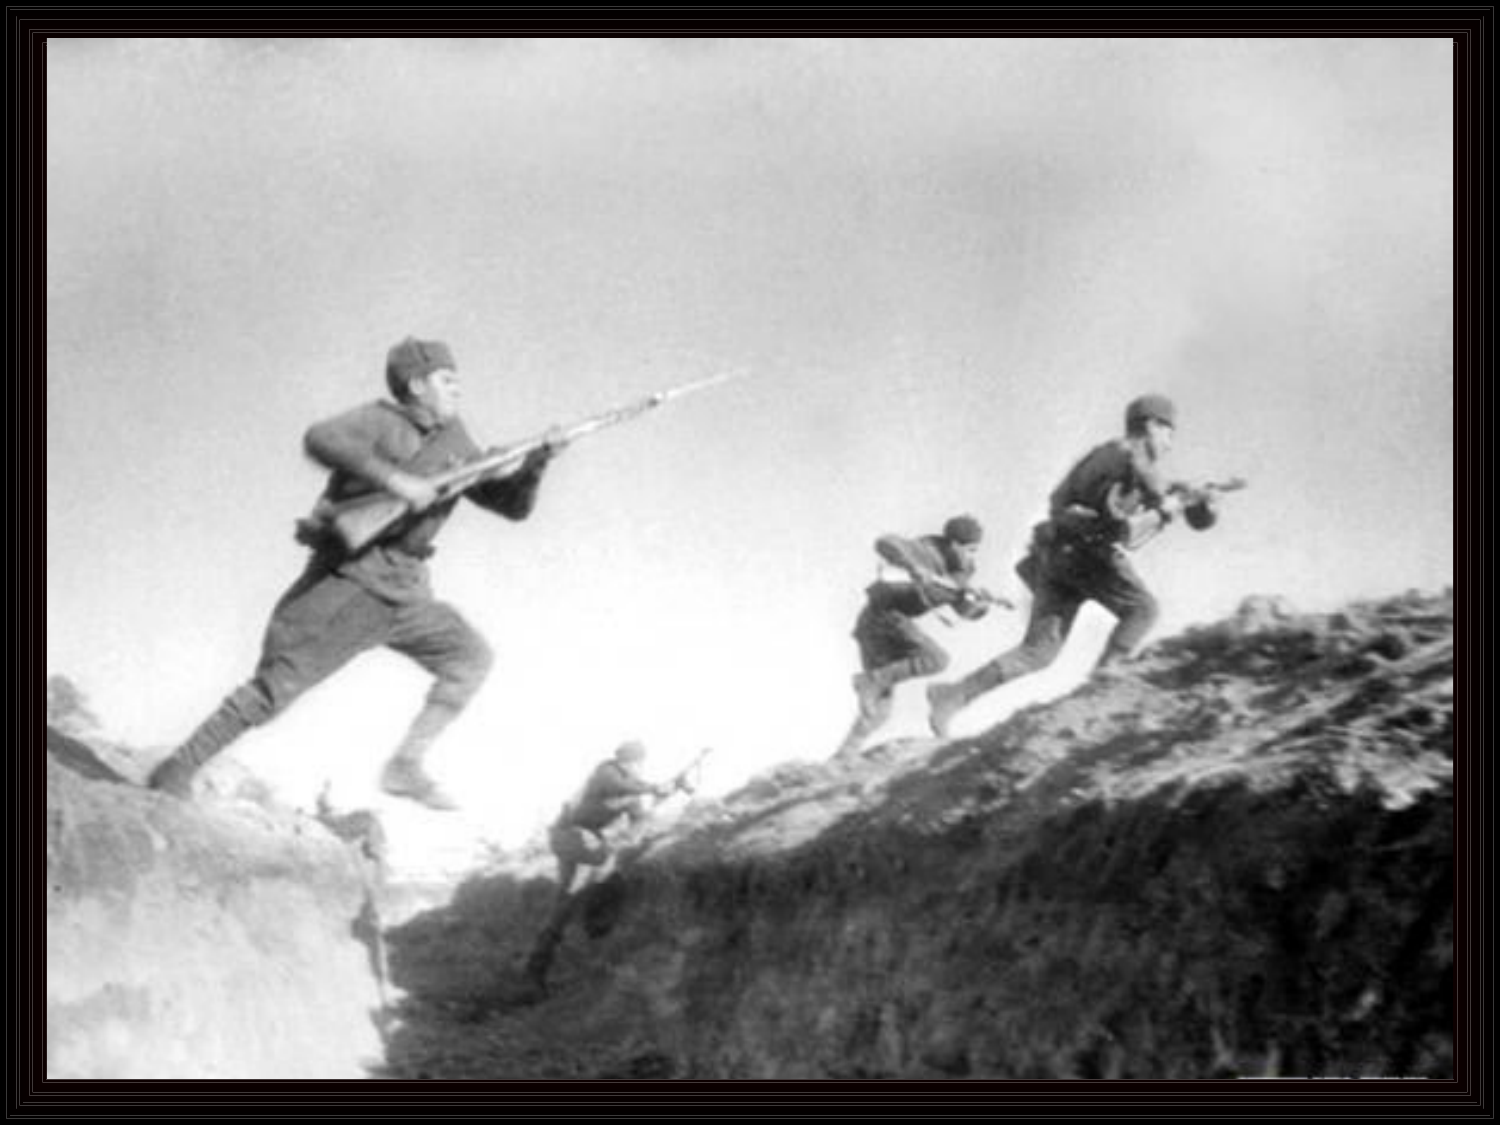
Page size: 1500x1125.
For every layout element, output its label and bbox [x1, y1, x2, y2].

picture [46, 37, 1454, 1079]
